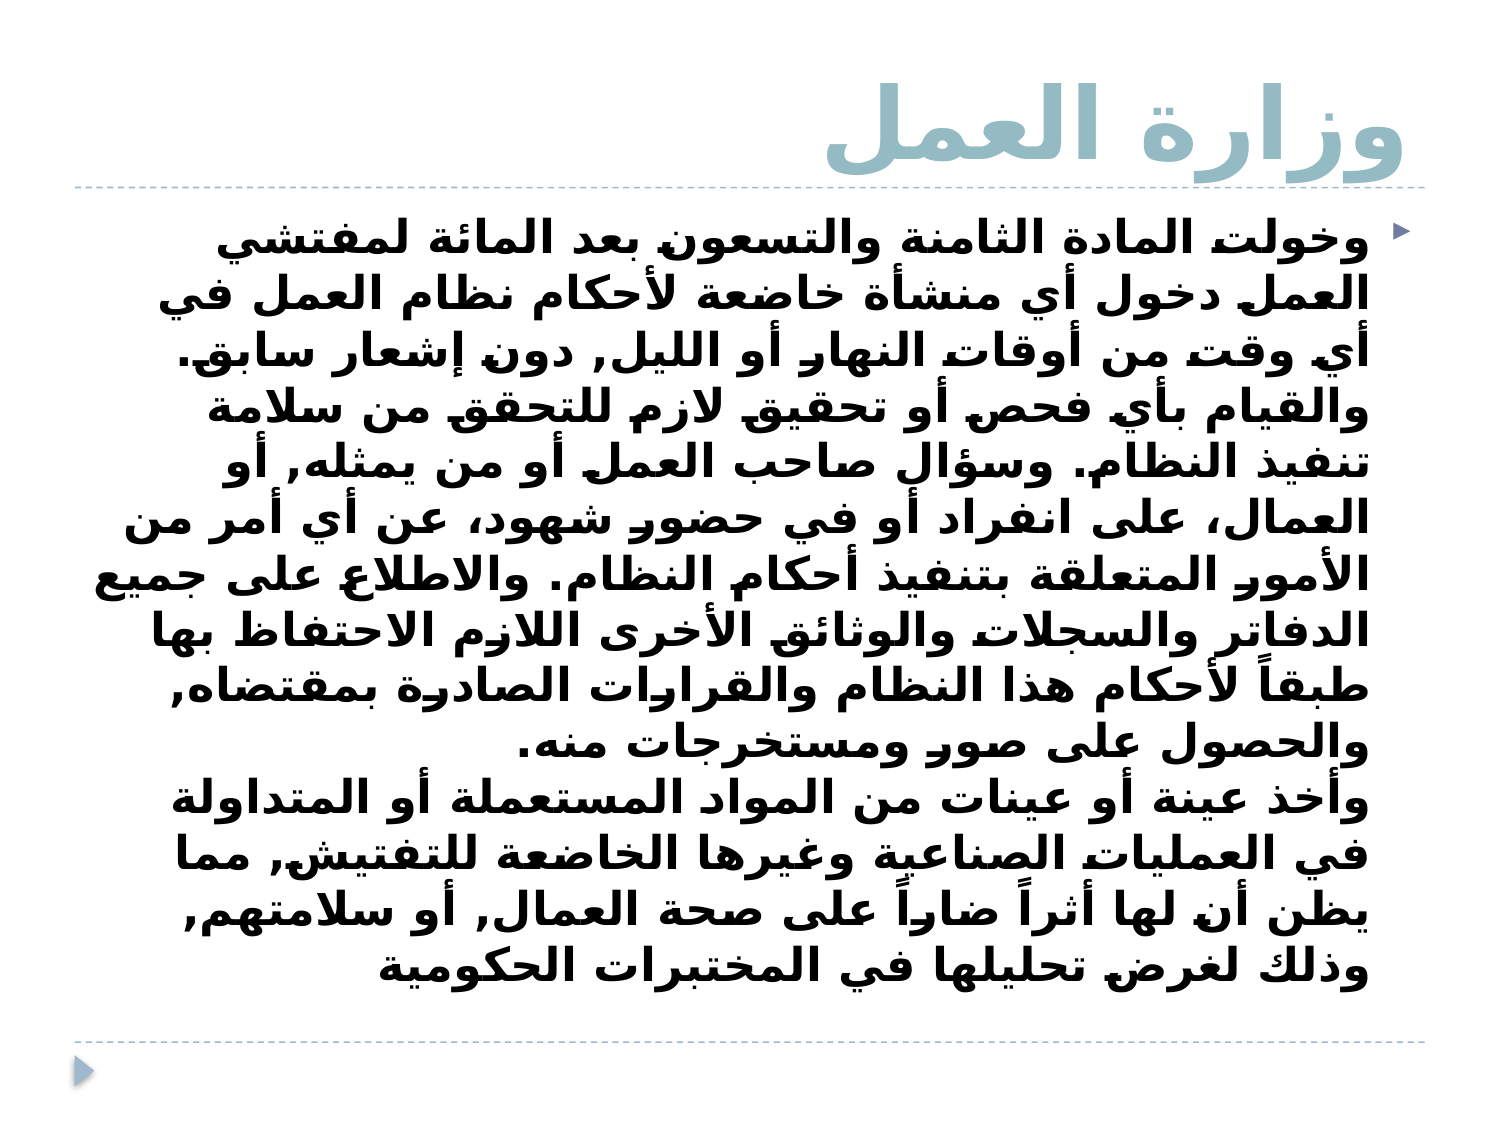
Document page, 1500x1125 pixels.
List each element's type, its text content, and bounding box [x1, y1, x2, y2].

list وخولت المادة الثامنة والتسعون بعد المائة لمفتشي العمل دخول أي منشأة خاضعة لأحكام نظام العمل في أي وقت من أوقات النهار أو الليل, دون إشعار سابق. والقيام بأي فحص أو تحقيق لازم للتحقق من سلامة تنفيذ النظام. وسؤال صاحب العمل أو من يمثله, أو العمال، على انفراد أو في حضور شهود، عن أي أمر من الأمور المتعلقة بتنفيذ أحكام النظام. والاطلاع على جميع الدفاتر والسجلات والوثائق الأخرى اللازم الاحتفاظ بها طبقاً لأحكام هذا النظام والقرارات الصادرة بمقتضاه, والحصول على صور ومستخرجات منه. وأخذ عينة أو عينات من المواد المستعملة أو المتداولة في العمليات الصناعية وغيرها الخاضعة للتفتيش, مما يظن أن لها أثراً ضاراً على صحة العمال, أو سلامتهم, وذلك لغرض تحليلها في المختبرات الحكومية [75, 200, 1425, 1010]
title وزارة العمل [75, 24, 1425, 188]
